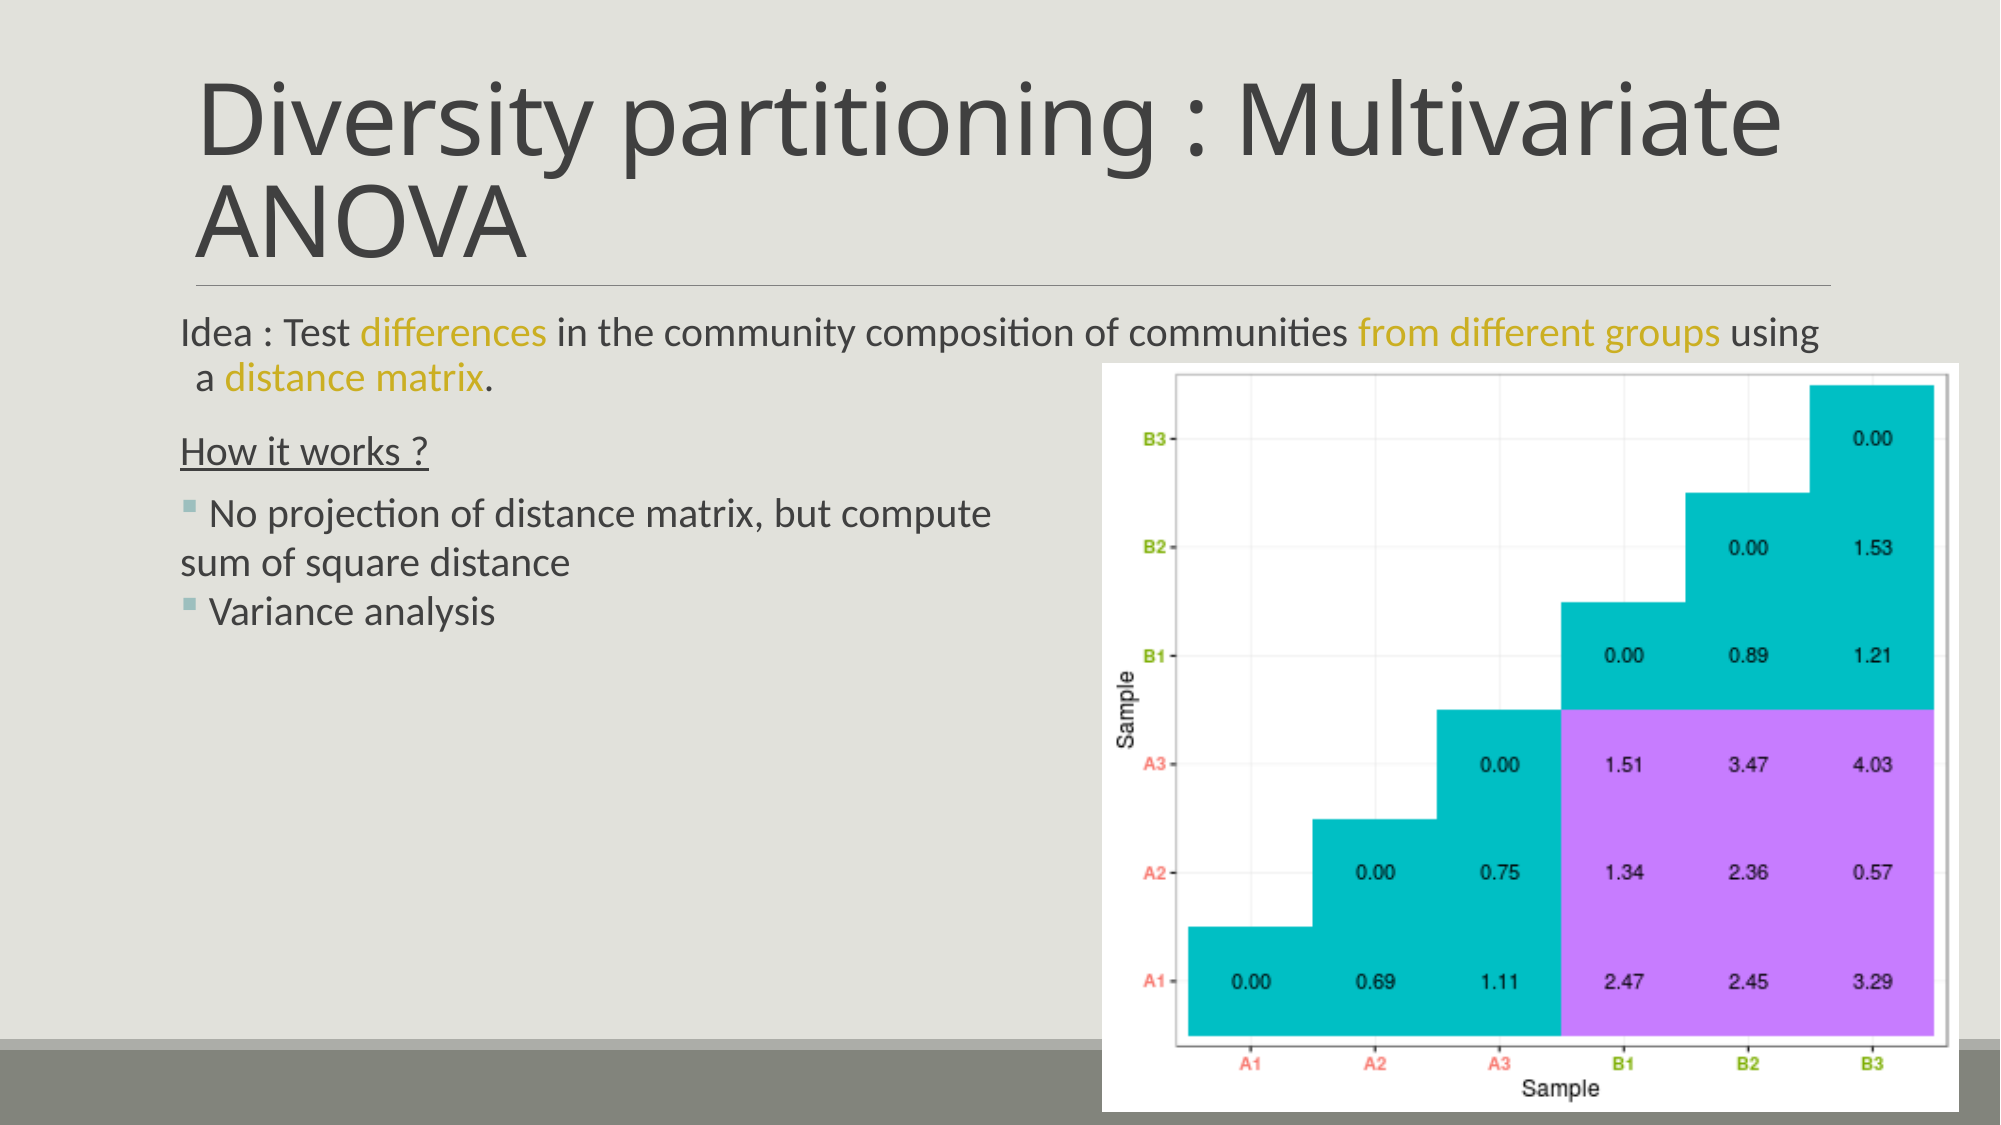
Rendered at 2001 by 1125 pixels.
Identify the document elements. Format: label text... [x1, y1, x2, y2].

picture [1101, 363, 1960, 1112]
title Diversity partitioning : Multivariate ANOVA [180, 47, 1886, 285]
list Idea : Test differences in the community composition of communities from different groups using a distance matrix. How it works ? No projection of distance matrix, but compute sum of square distance Variance analysis [180, 302, 1830, 963]
